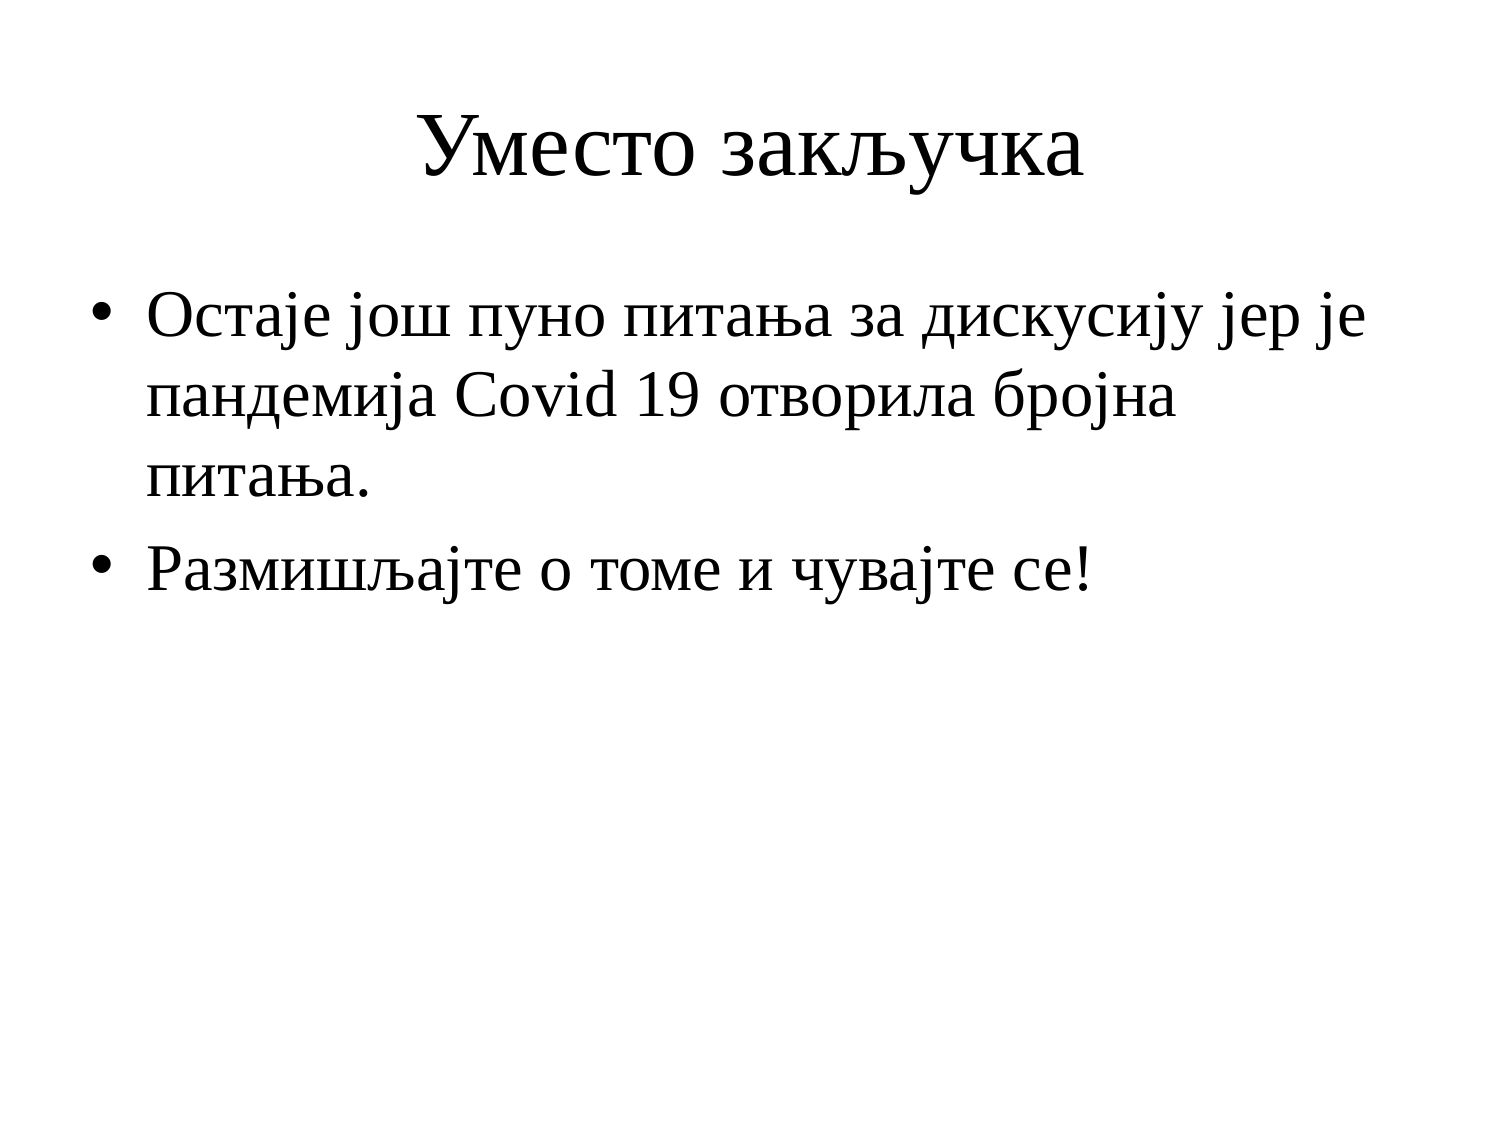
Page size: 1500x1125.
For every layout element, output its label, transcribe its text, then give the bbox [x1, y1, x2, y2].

title Уместо закључка [75, 45, 1425, 233]
list Остаје још пуно питања за дискусију јер је пандемија Covid 19 отворила бројна питања. Размишљајте о томе и чувајте се! [75, 262, 1425, 1005]
